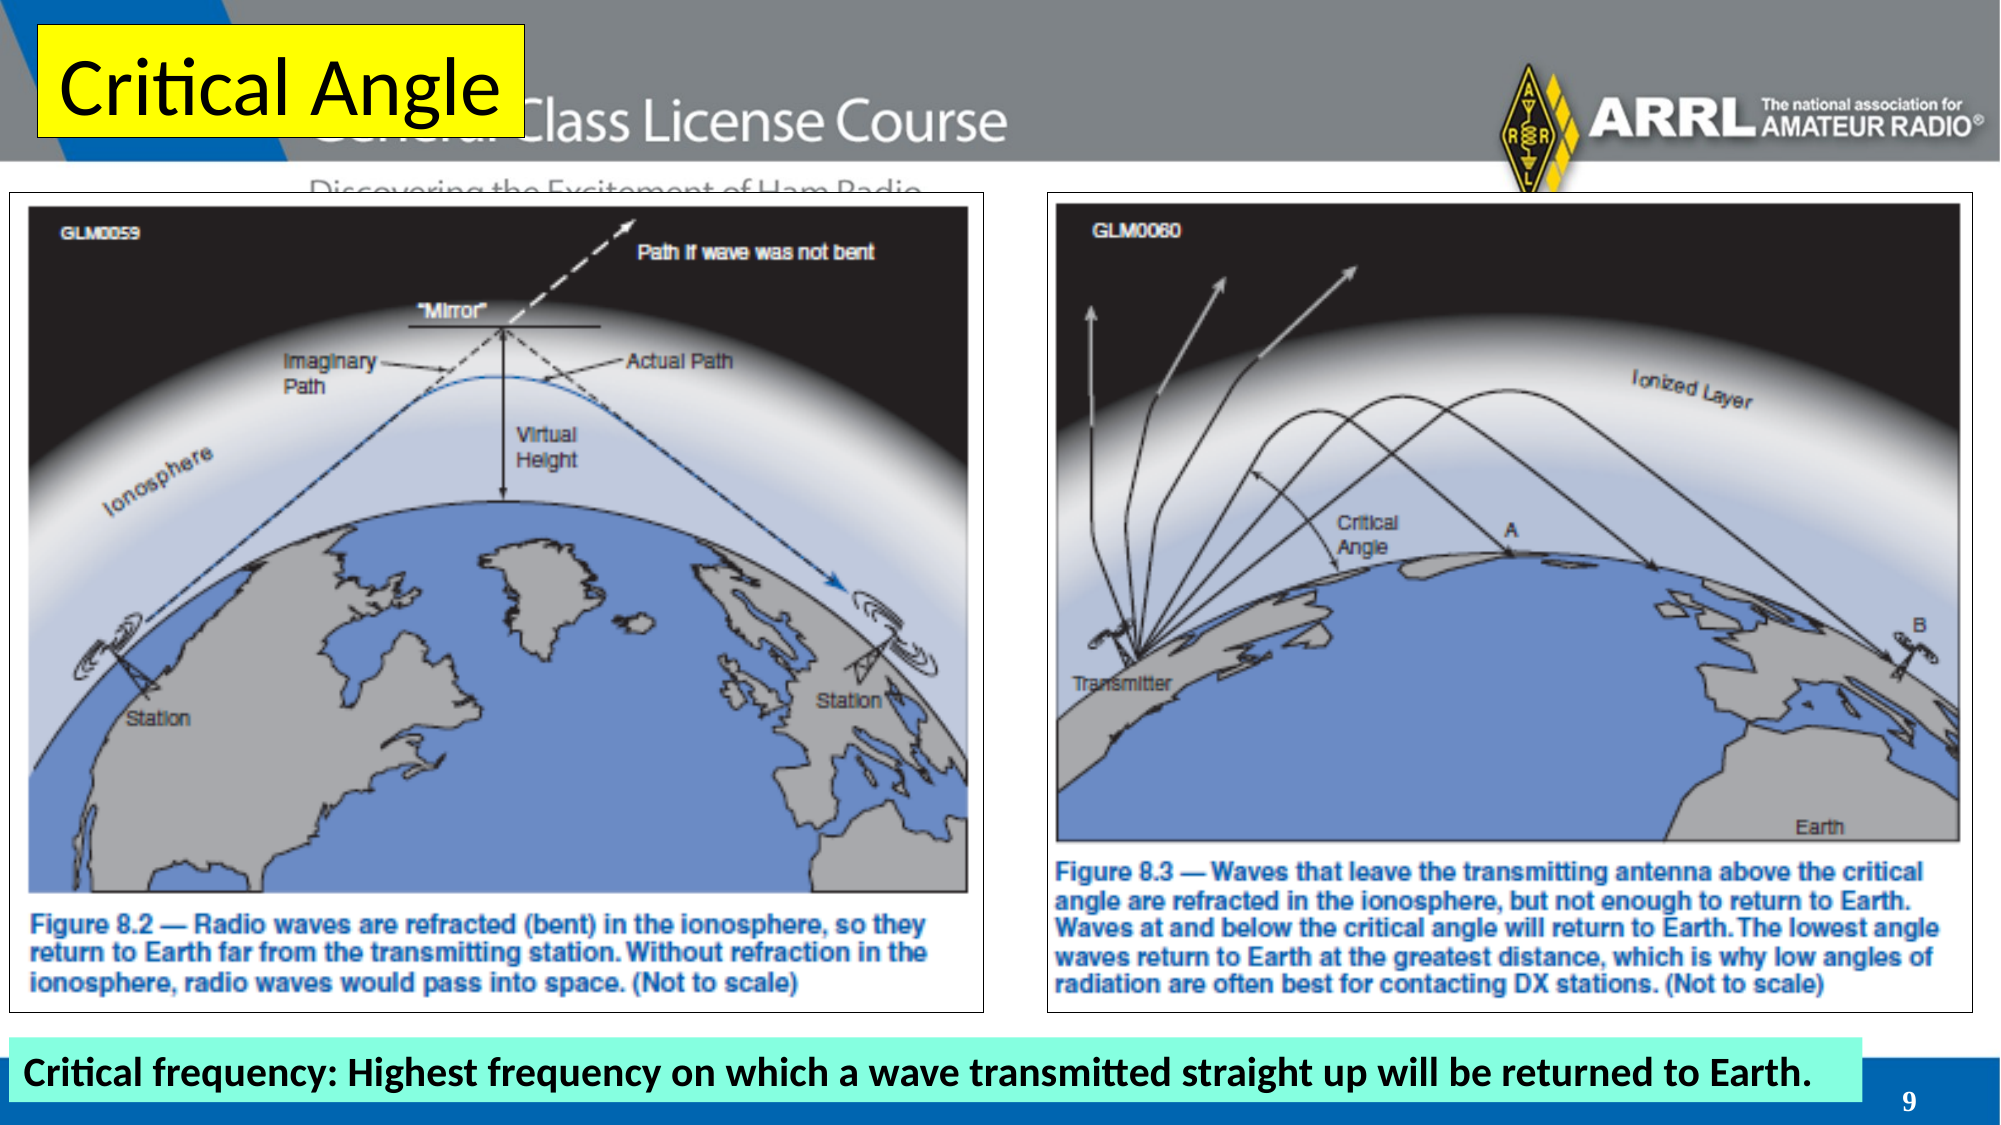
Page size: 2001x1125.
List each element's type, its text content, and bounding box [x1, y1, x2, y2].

picture [0, 0, 2001, 1125]
title Critical Angle [37, 24, 525, 138]
text_box Critical frequency: Highest frequency on which a wave transmitted straight up will be returned to Earth. [9, 1037, 1863, 1103]
